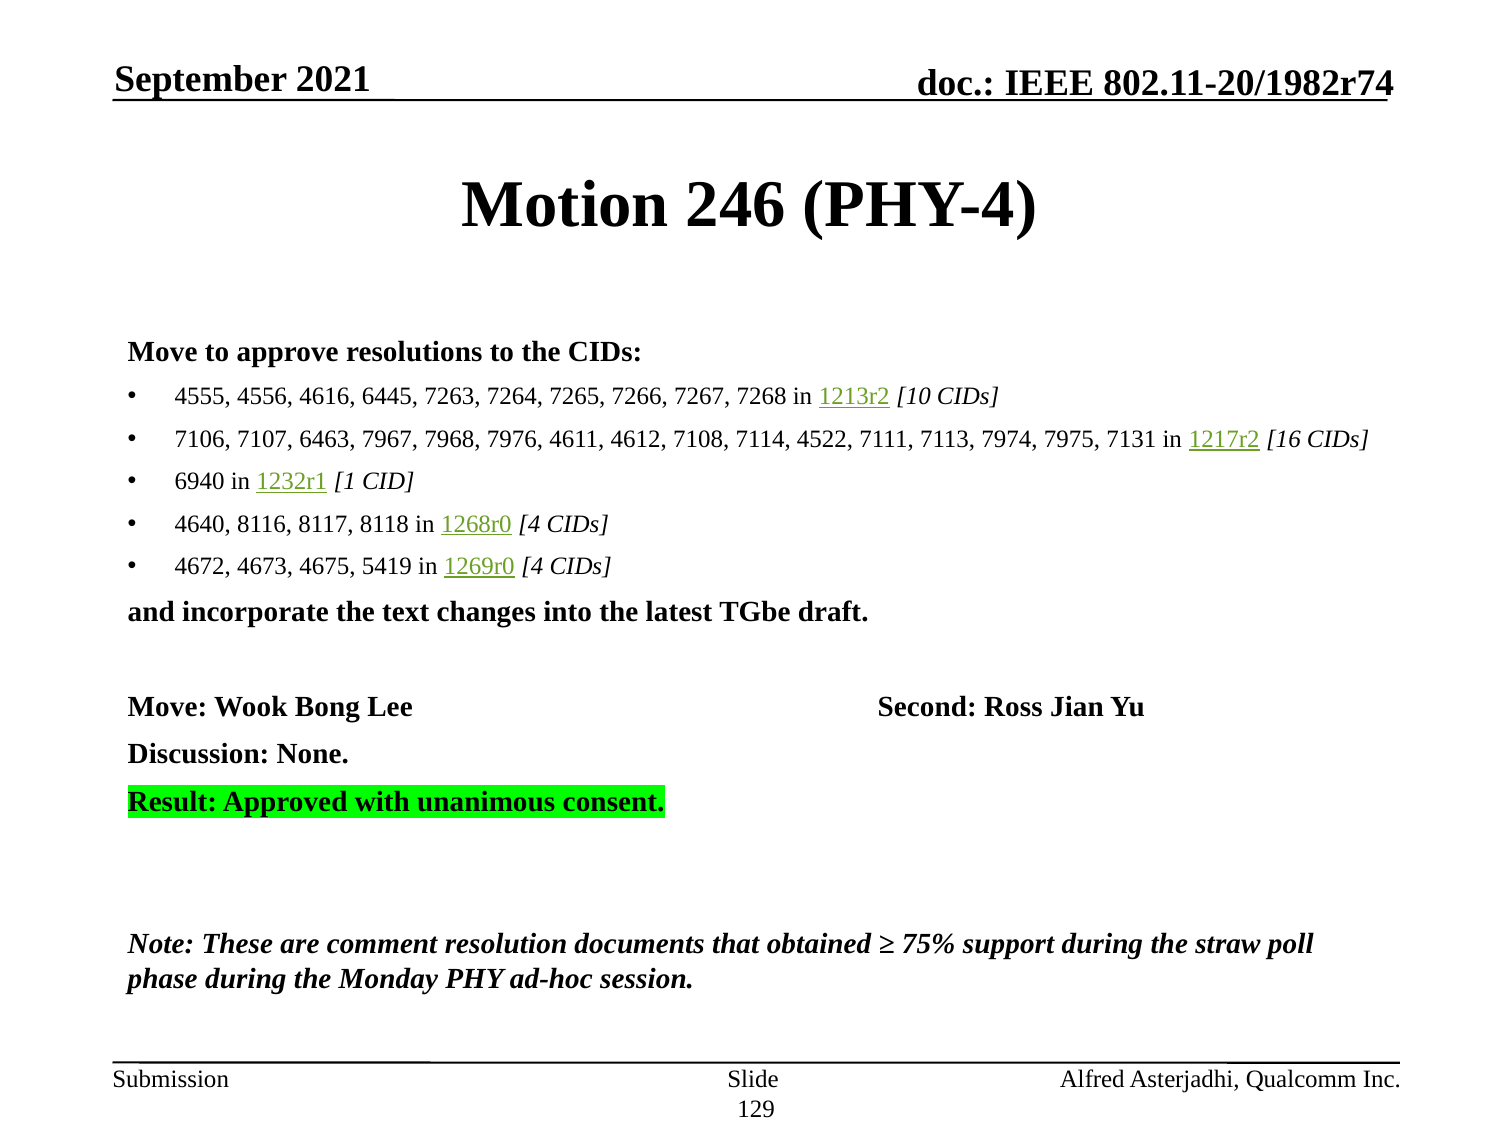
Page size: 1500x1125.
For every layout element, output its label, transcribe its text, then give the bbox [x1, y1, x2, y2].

title Motion 246 (PHY-4) [112, 112, 1388, 288]
list Move to approve resolutions to the CIDs: 4555, 4556, 4616, 6445, 7263, 7264, 7265, 7266, 7267, 7268 in 1213r2 [10 CIDs] 7106, 7107, 6463, 7967, 7968, 7976, 4611, 4612, 7108, 7114, 4522, 7111, 7113, 7974, 7975, 7131 in 1217r2 [16 CIDs] 6940 in 1232r1 [1 CID] 4640, 8116, 8117, 8118 in 1268r0 [4 CIDs] 4672, 4673, 4675, 5419 in 1269r0 [4 CIDs] and incorporate the text changes into the latest TGbe draft. Move: Wook Bong Lee Second: Ross Jian Yu Discussion: None. Result: Approved with unanimous consent. Note: These are comment resolution documents that obtained ≥ 75% support during the straw poll phase during the Monday PHY ad-hoc session. [112, 324, 1388, 1063]
slide_number Slide 129 [712, 1061, 800, 1123]
footer Alfred Asterjadhi, Qualcomm Inc. [878, 1061, 1402, 1093]
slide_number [114, 54, 423, 100]
